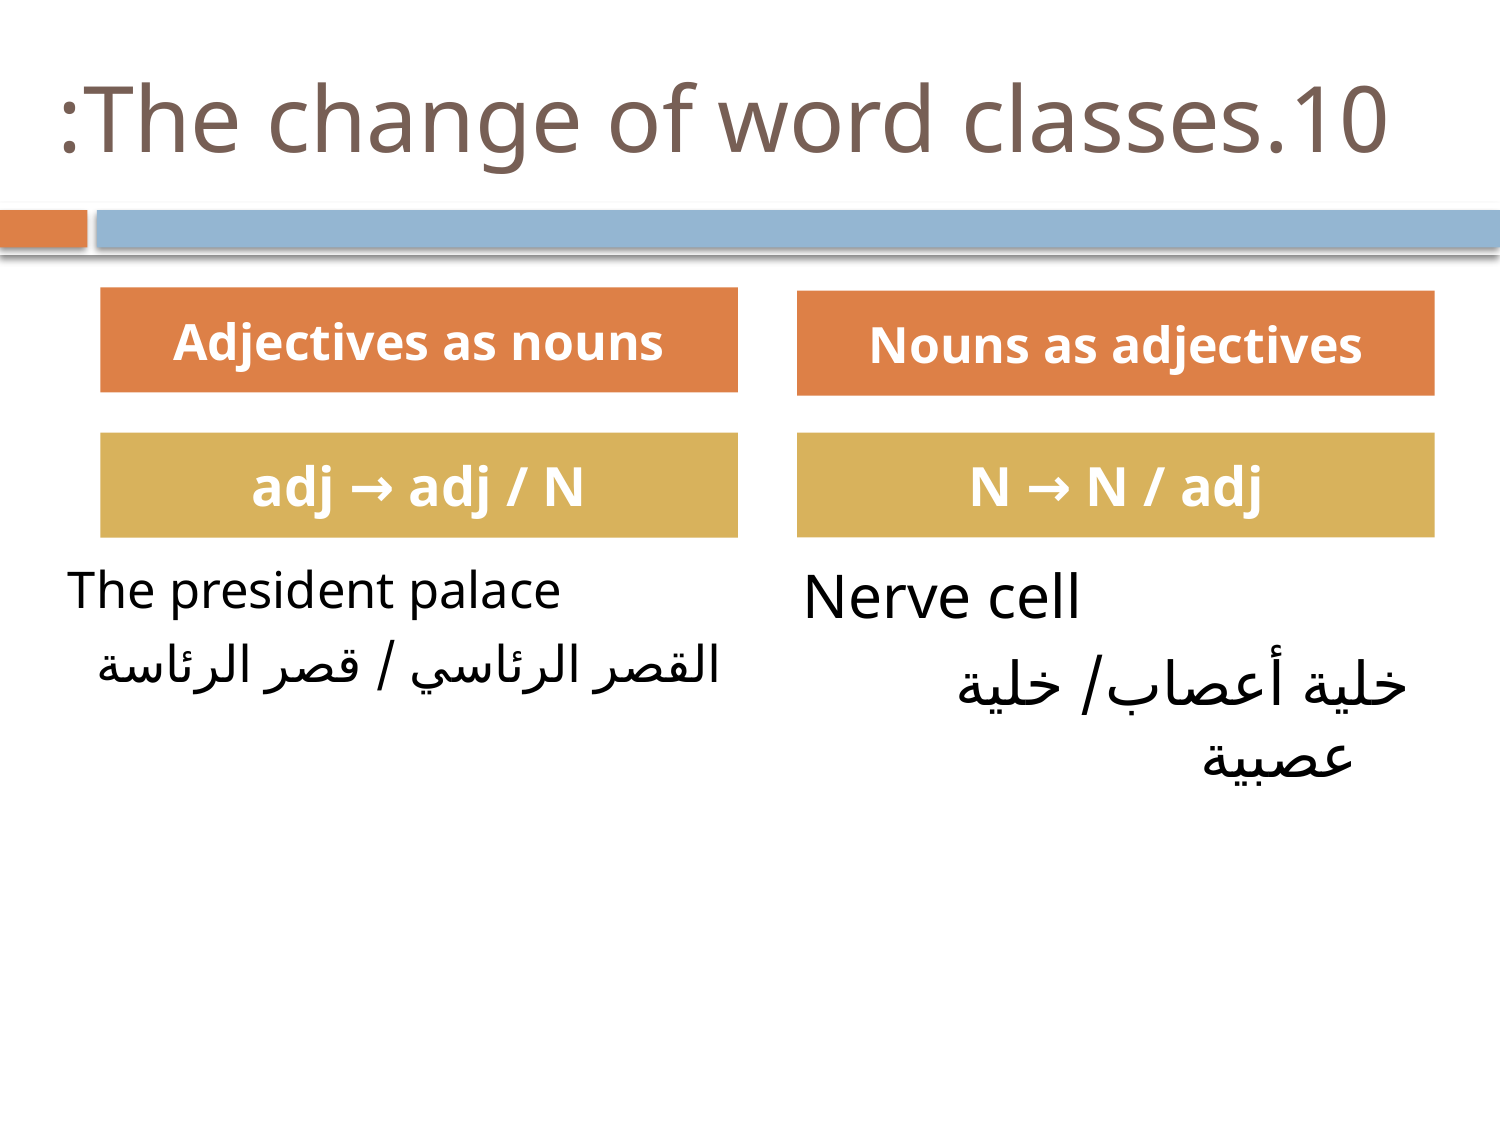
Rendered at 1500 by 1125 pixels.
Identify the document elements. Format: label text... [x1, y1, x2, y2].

list Adjectives as nouns [100, 287, 738, 393]
list adj → adj / N [100, 432, 738, 538]
text_box Nouns as adjectives [797, 290, 1435, 396]
text_box N → N / adj [797, 432, 1435, 538]
list Nerve cell خلية أعصاب/ خلية عصبية [787, 550, 1425, 752]
list The president palace القصر الرئاسي / قصر الرئاسة [53, 550, 738, 752]
title 10.The change of word classes: [41, 44, 1459, 188]
